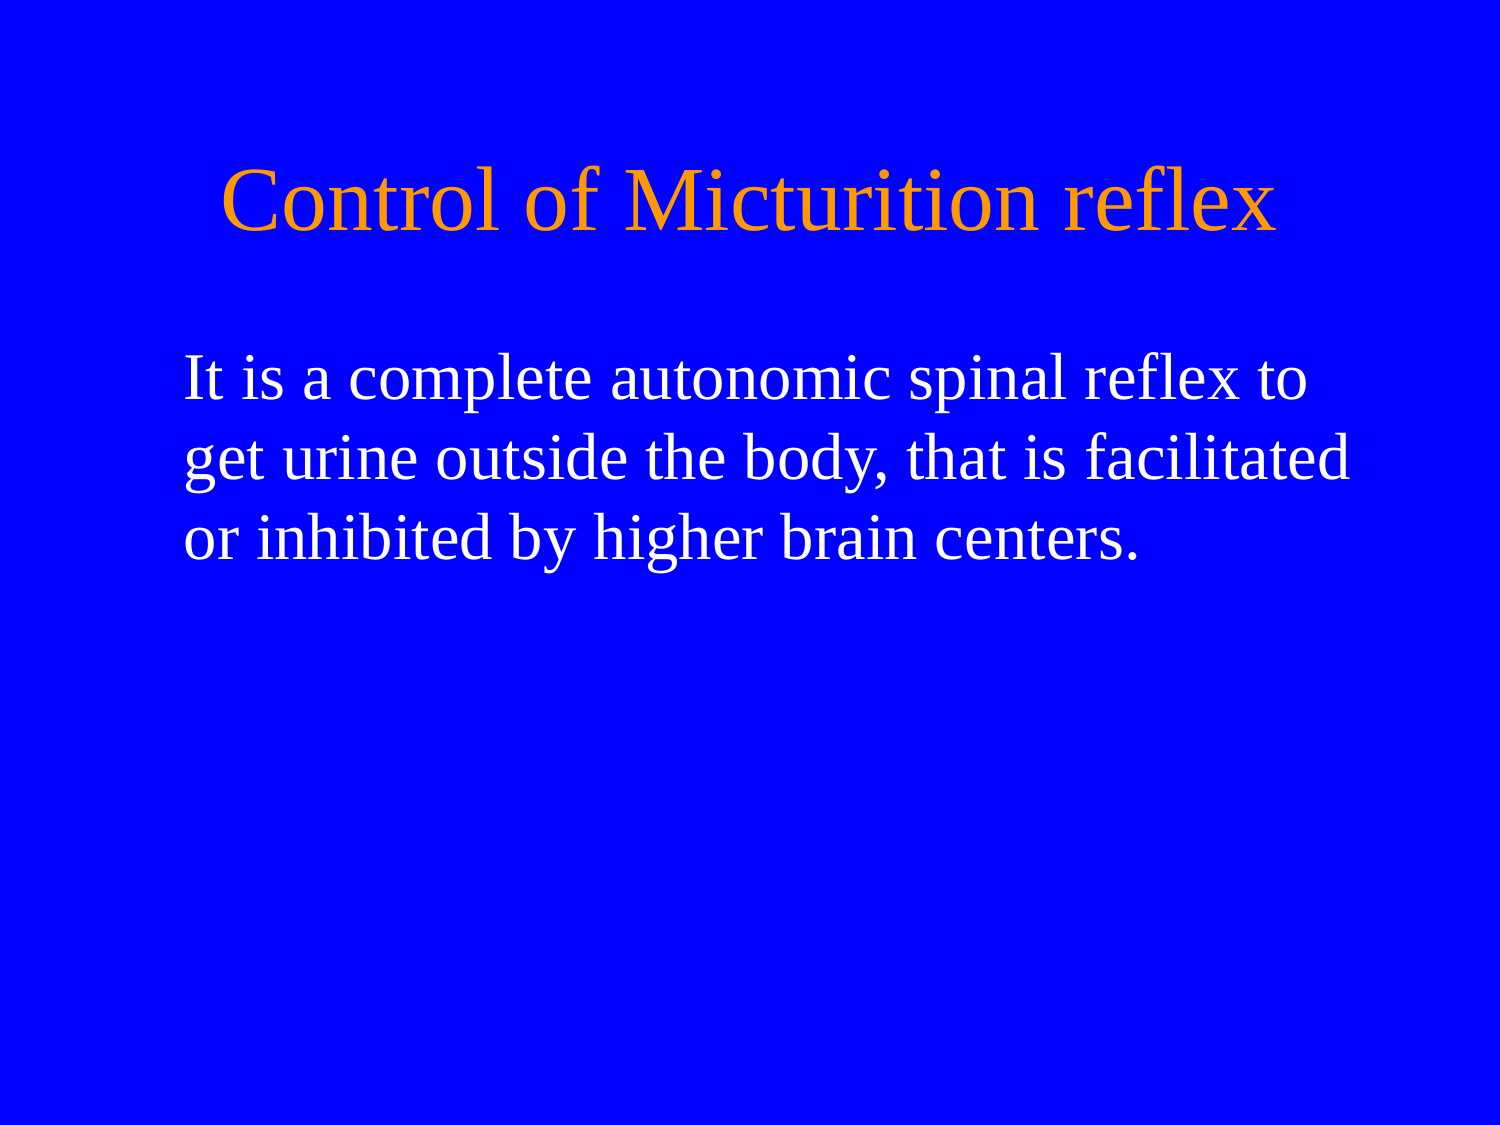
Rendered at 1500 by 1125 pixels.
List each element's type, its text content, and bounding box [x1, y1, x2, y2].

list It is a complete autonomic spinal reflex to get urine outside the body, that is facilitated or inhibited by higher brain centers. [112, 324, 1388, 1000]
title Control of Micturition reflex [112, 99, 1388, 288]
